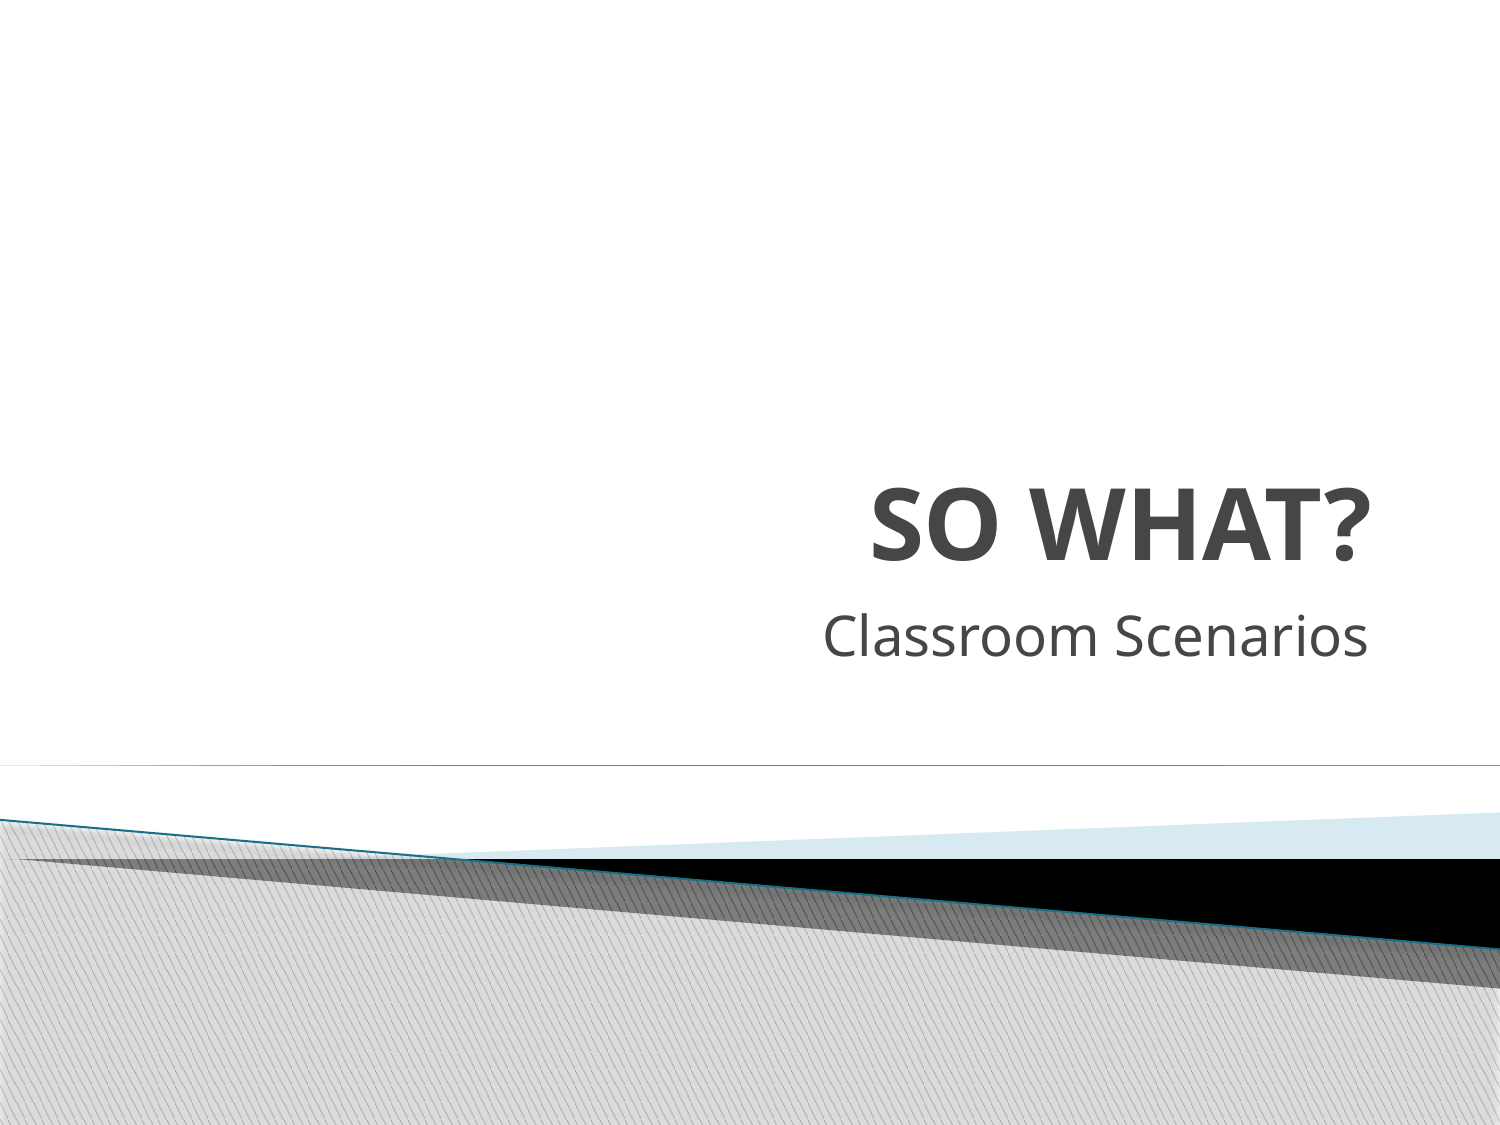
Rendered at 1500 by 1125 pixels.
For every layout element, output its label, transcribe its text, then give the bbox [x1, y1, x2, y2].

picture [5, 859, 1500, 989]
title SO WHAT? [112, 287, 1388, 588]
subtitle Classroom Scenarios [112, 592, 1388, 790]
